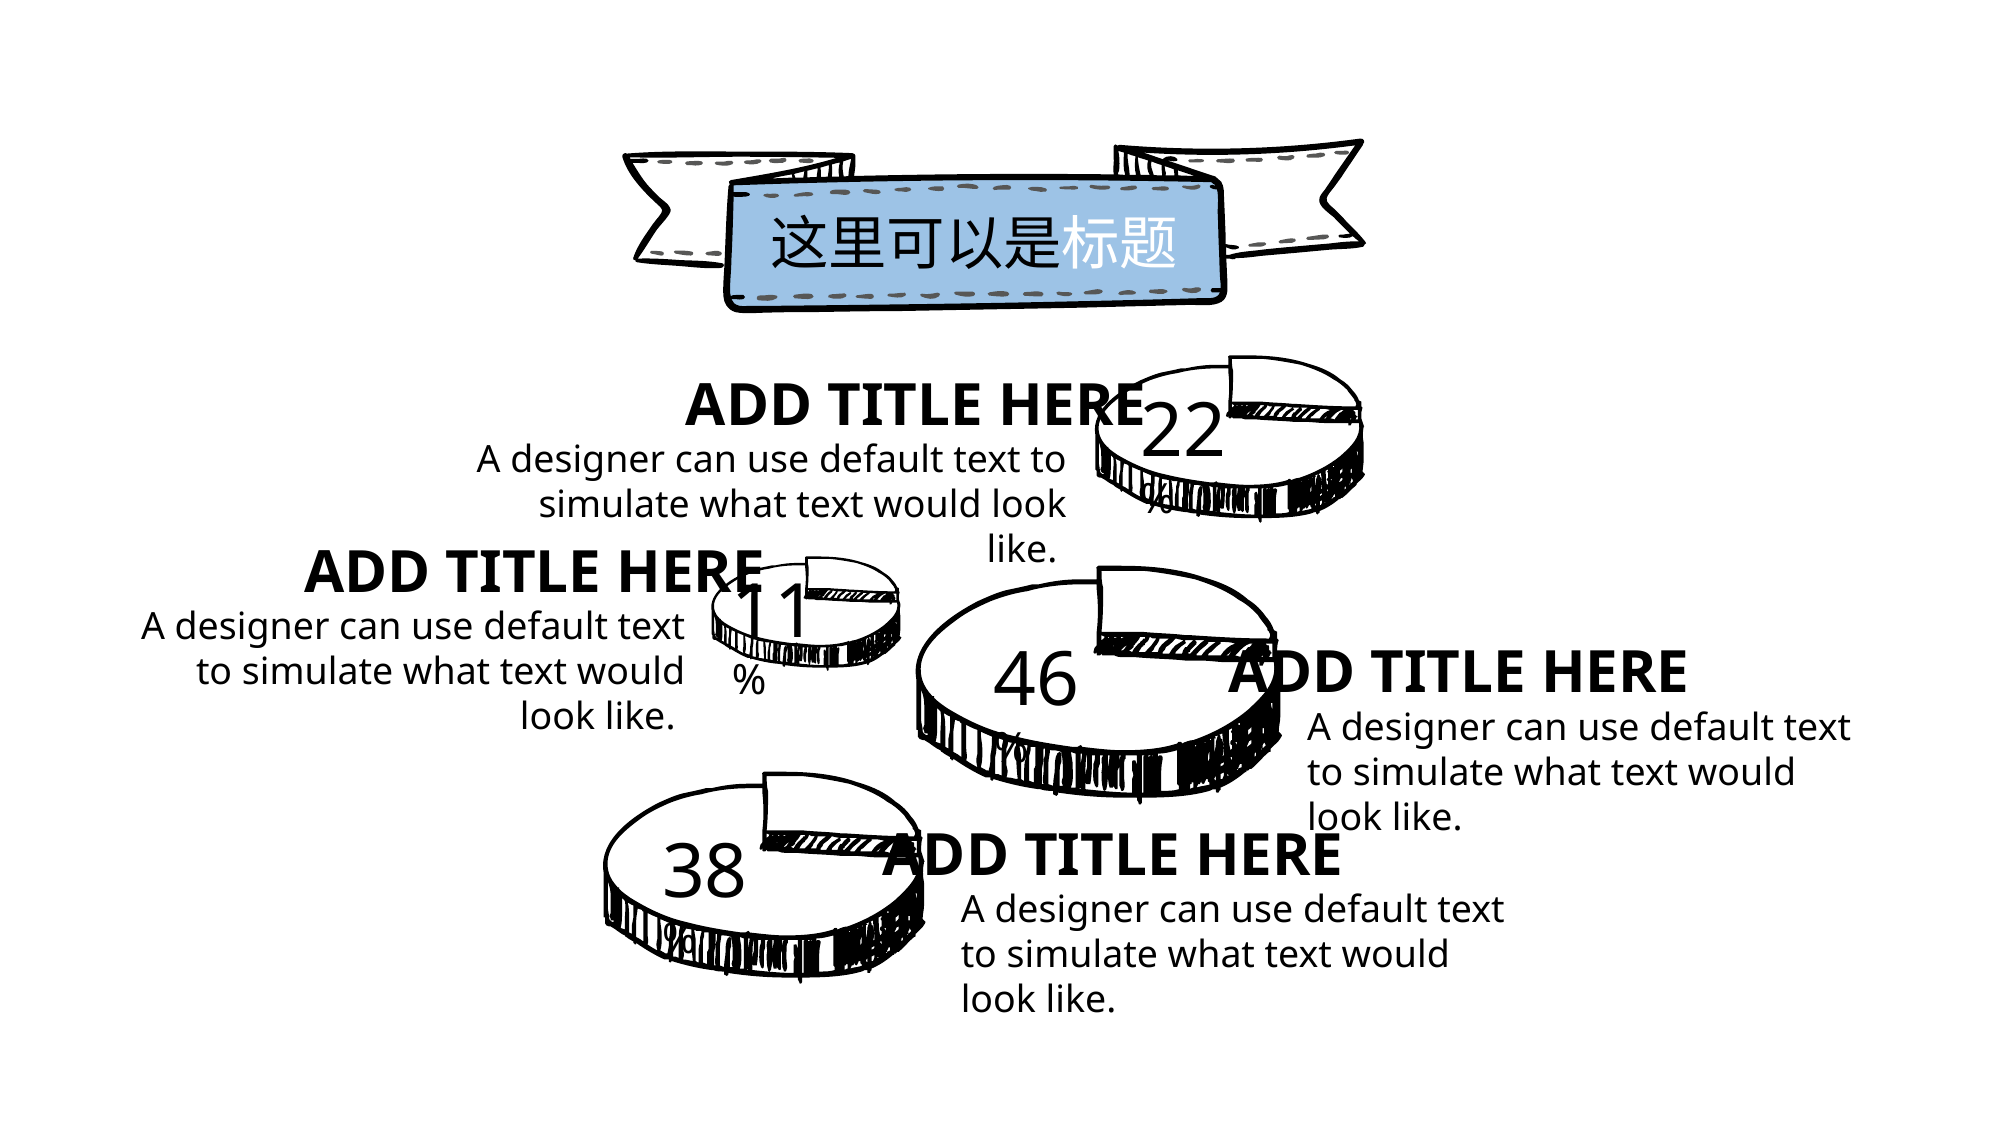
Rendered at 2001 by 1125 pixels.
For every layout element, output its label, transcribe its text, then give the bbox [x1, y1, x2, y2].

text_box [1248, 489, 1258, 514]
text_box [943, 809, 1546, 984]
text_box [711, 592, 717, 641]
text_box [1156, 355, 1365, 523]
text_box [603, 771, 926, 984]
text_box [100, 526, 704, 701]
text_box [1262, 478, 1364, 522]
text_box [461, 359, 1086, 534]
text_box [1094, 388, 1125, 493]
text_box [792, 620, 915, 739]
text_box 38% [647, 814, 764, 970]
text_box [1243, 420, 1359, 484]
text_box 46% [979, 623, 1096, 778]
text_box [834, 557, 902, 668]
text_box [915, 564, 1297, 804]
text_box 11% [717, 555, 834, 711]
text_box [915, 565, 1282, 805]
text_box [621, 138, 1367, 315]
text_box [603, 770, 942, 983]
text_box 22% [1125, 374, 1243, 529]
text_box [1290, 627, 1892, 802]
text_box [1099, 395, 1125, 458]
text_box [1096, 354, 1364, 423]
text_box [1096, 476, 1125, 522]
